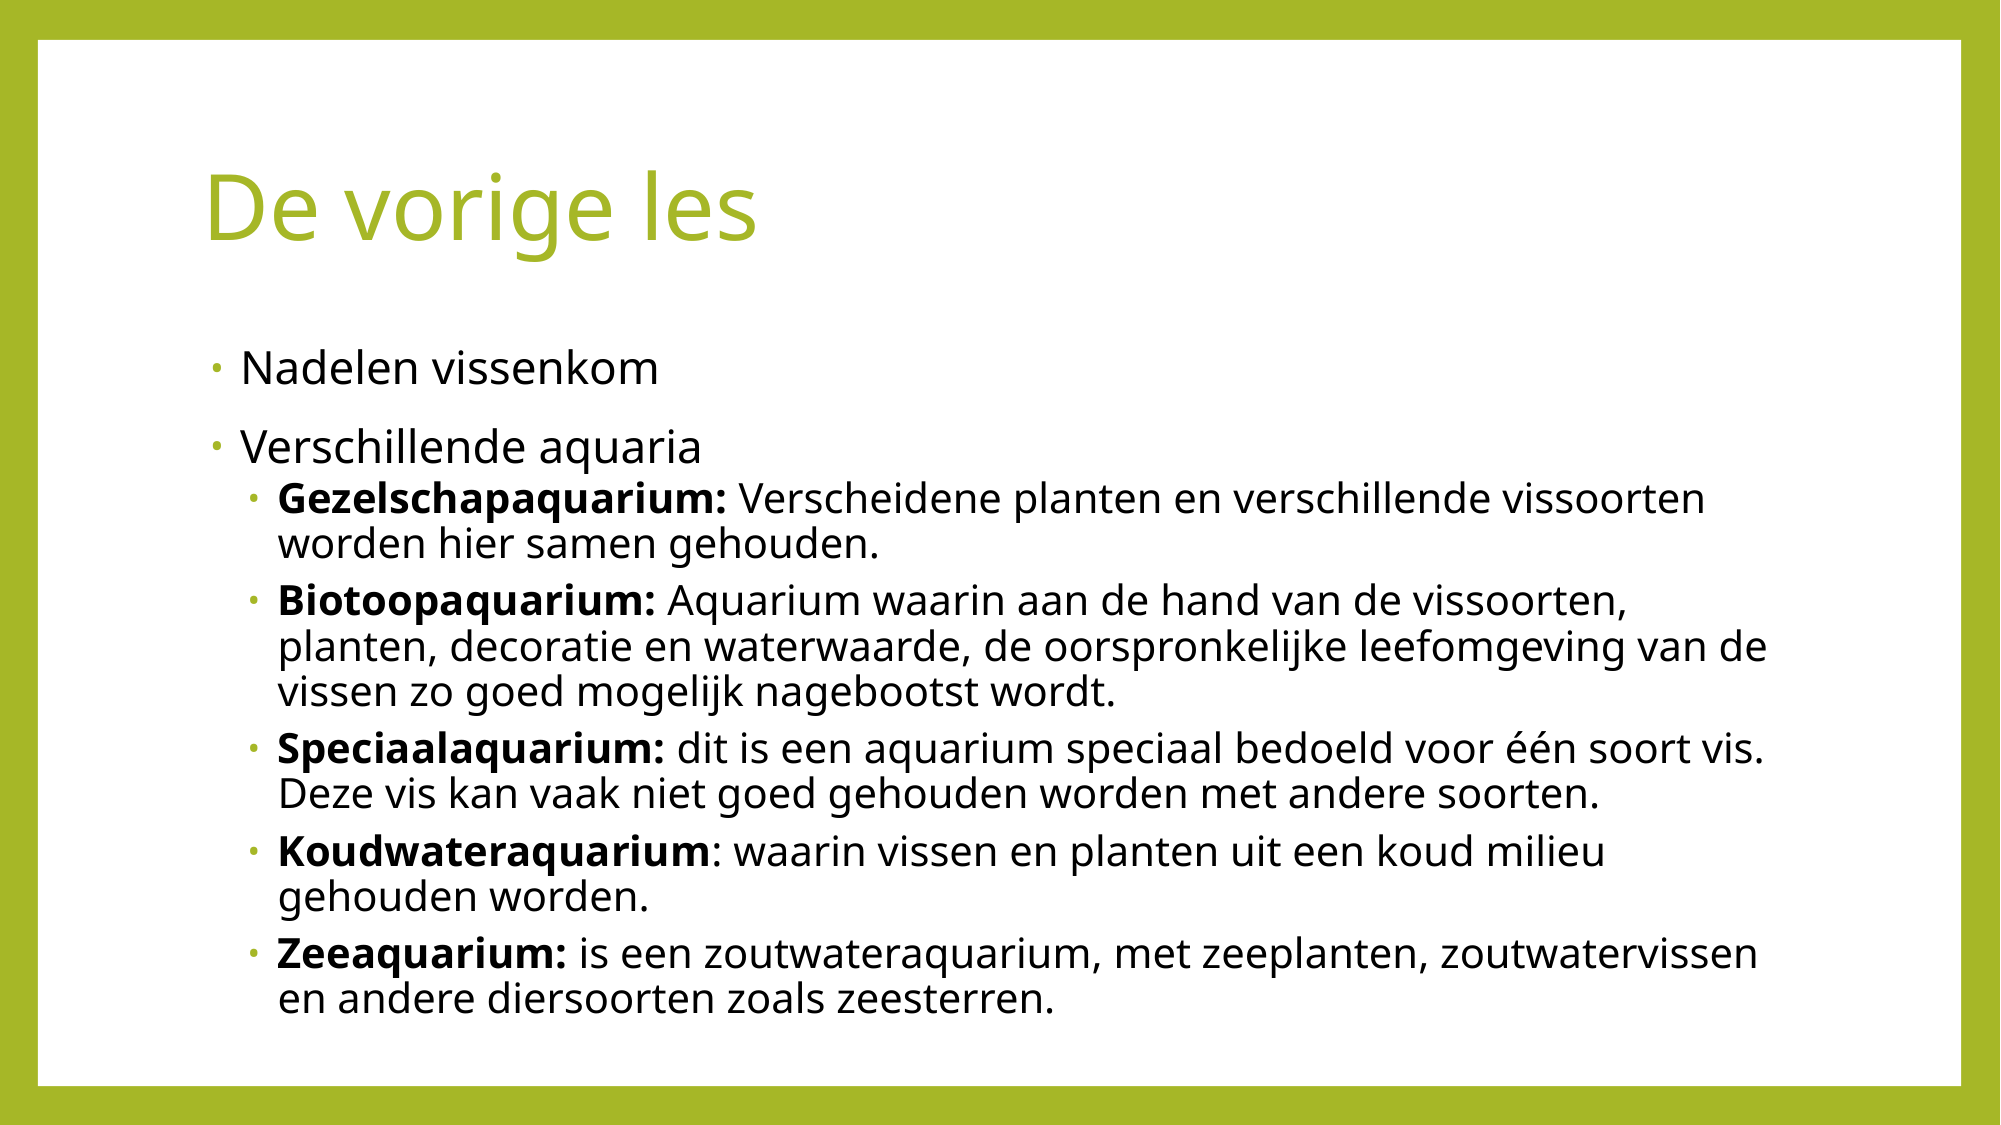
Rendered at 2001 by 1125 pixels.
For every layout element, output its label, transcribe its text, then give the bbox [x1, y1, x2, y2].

title De vorige les [187, 99, 1808, 323]
list Nadelen vissenkom Verschillende aquaria Gezelschapaquarium: Verscheidene planten en verschillende vissoorten worden hier samen gehouden. Biotoopaquarium: Aquarium waarin aan de hand van de vissoorten, planten, decoratie en waterwaarde, de oorspronkelijke leefomgeving van de vissen zo goed mogelijk nagebootst wordt. Speciaalaquarium: dit is een aquarium speciaal bedoeld voor één soort vis. Deze vis kan vaak niet goed gehouden worden met andere soorten. Koudwateraquarium: waarin vissen en planten uit een koud milieu gehouden worden. Zeeaquarium: is een zoutwateraquarium, met zeeplanten, zoutwatervissen en andere diersoorten zoals zeesterren. [187, 337, 1808, 1050]
